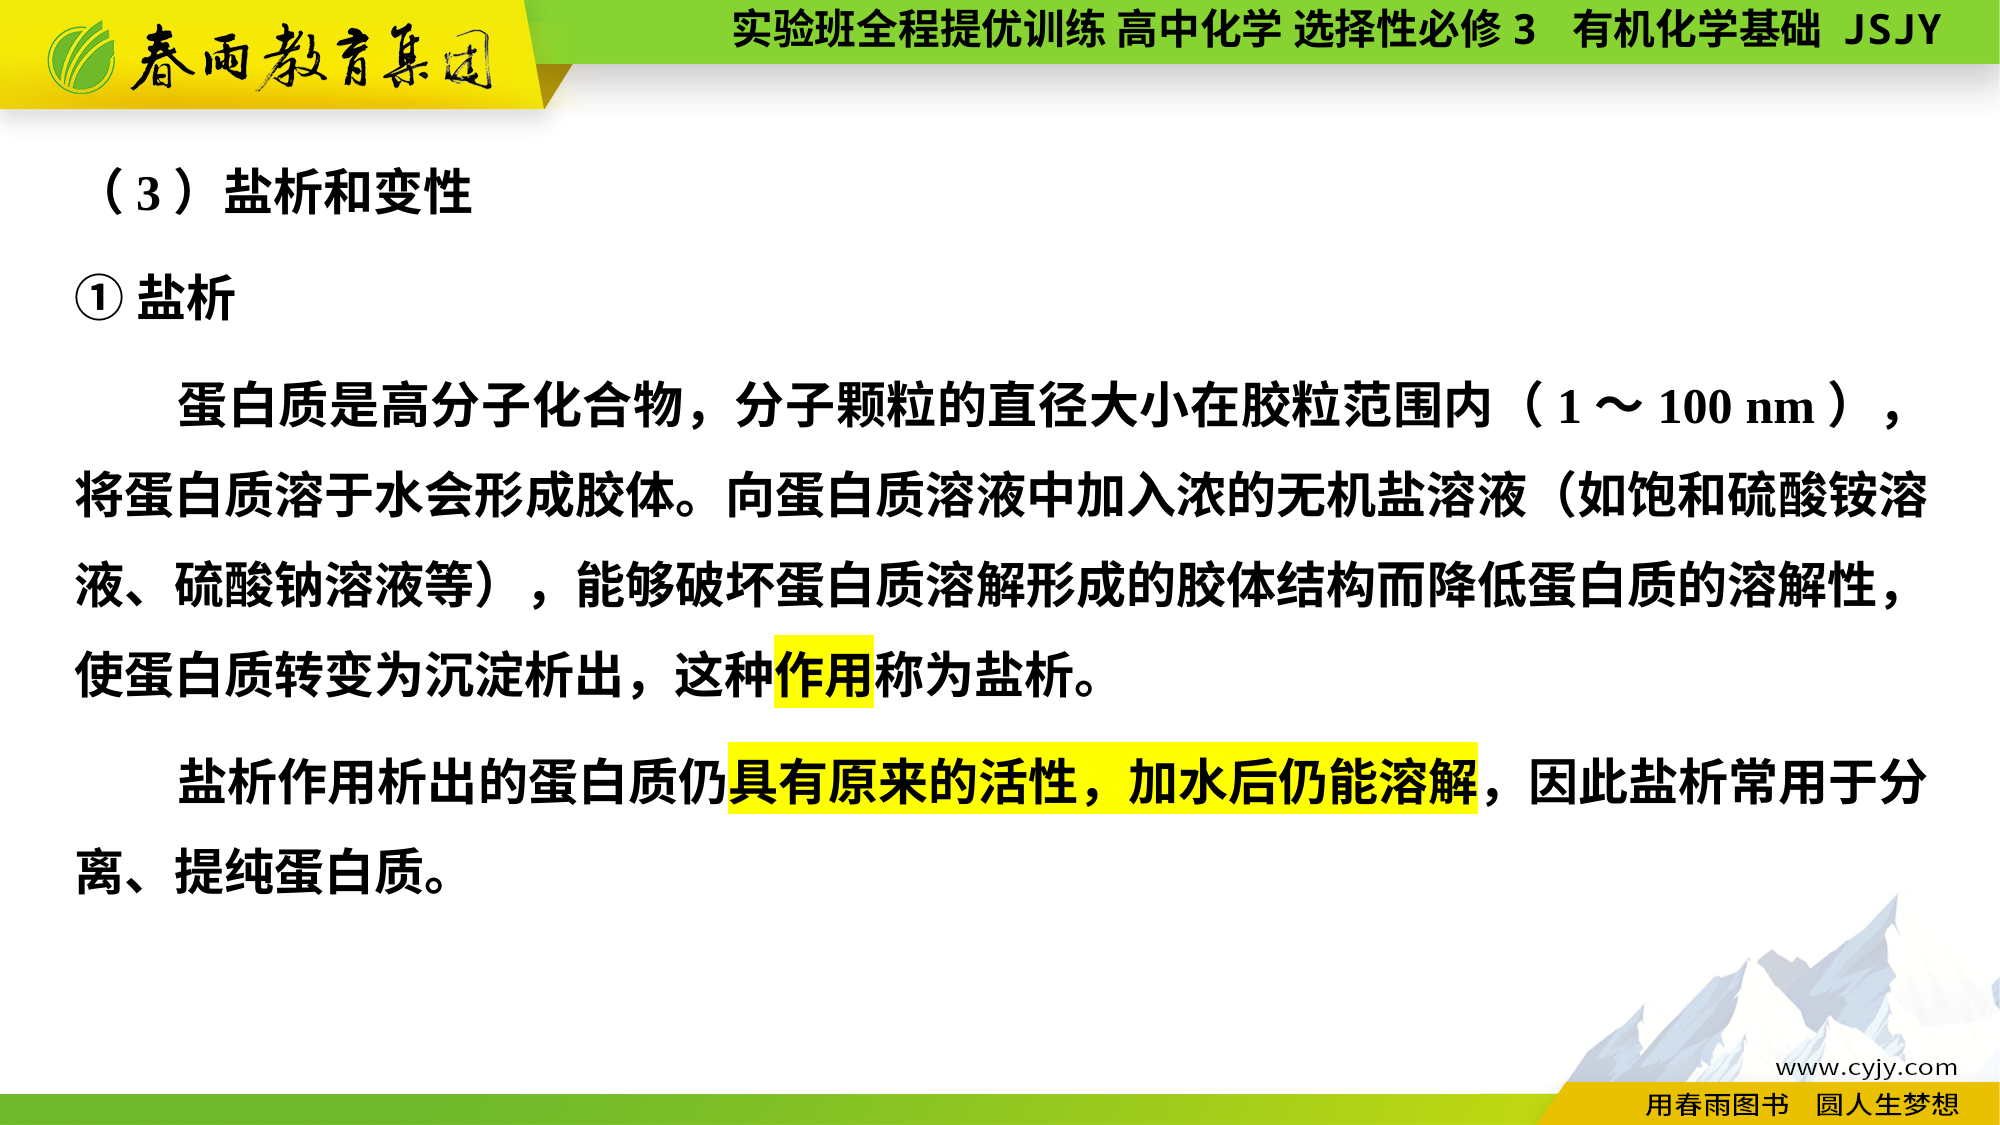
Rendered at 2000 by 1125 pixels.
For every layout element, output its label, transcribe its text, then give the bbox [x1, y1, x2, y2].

list （3）盐析和变性 ①盐析 蛋白质是高分子化合物，分子颗粒的直径大小在胶粒范围内（1～100 nm），将蛋白质溶于水会形成胶体。向蛋白质溶液中加入浓的无机盐溶液（如饱和硫酸铵溶液、硫酸钠溶液等），能够破坏蛋白质溶解形成的胶体结构而降低蛋白质的溶解性，使蛋白质转变为沉淀析出，这种作用称为盐析。 盐析作用析出的蛋白质仍具有原来的活性，加水后仍能溶解，因此盐析常用于分离、提纯蛋白质。 [59, 122, 1944, 916]
picture [0, 0, 2000, 1125]
